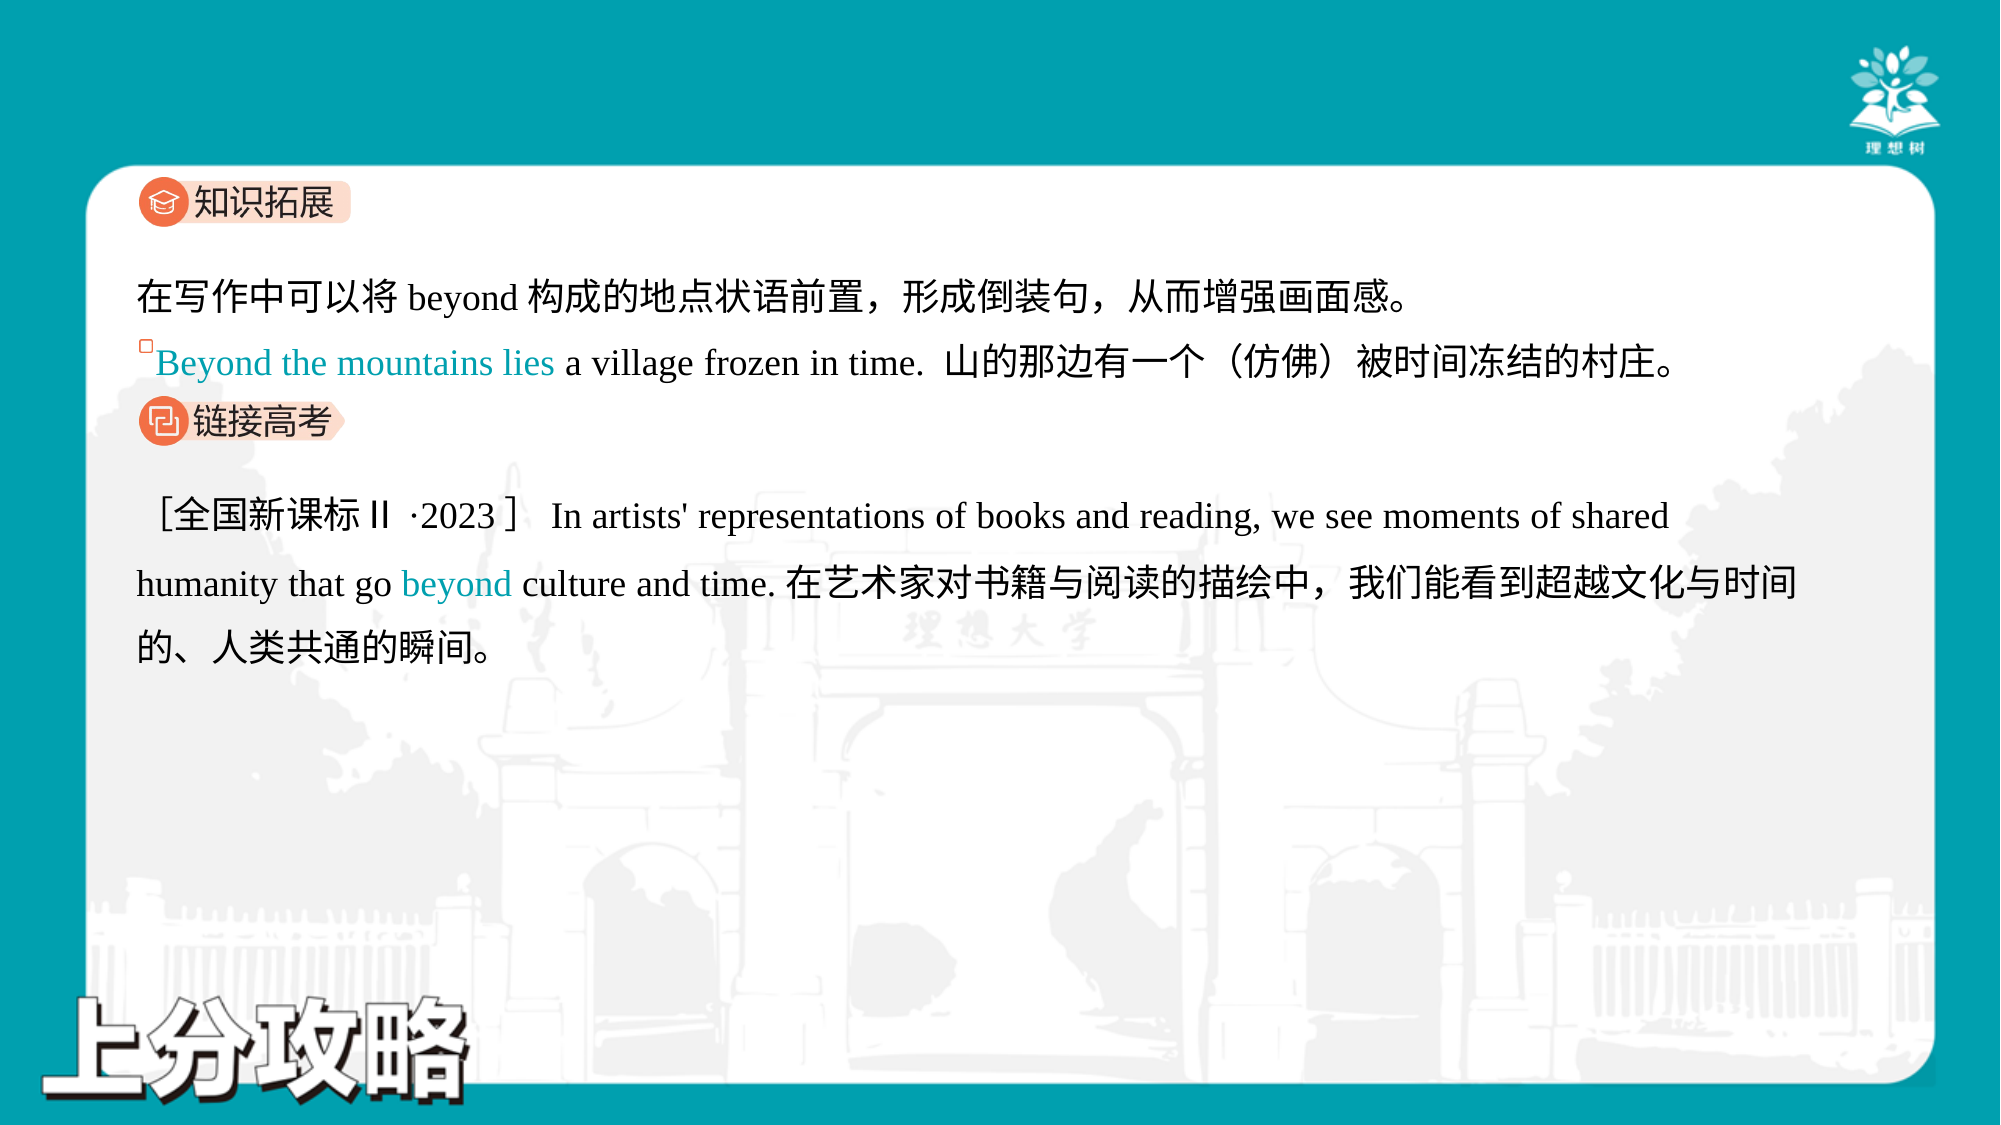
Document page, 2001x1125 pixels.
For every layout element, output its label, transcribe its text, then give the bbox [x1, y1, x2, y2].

text_box ［全国新课标Ⅱ·2023］In artists' representations of books and reading, we see moments of shared humanity that go beyond culture and time.在艺术家对书籍与阅读的描绘中，我们能看到超越文化与时间 的、人类共通的瞬间。#76 [136, 466, 1865, 662]
picture [0, 0, 2000, 1125]
text_box 在写作中可以将beyond构成的地点状语前置，形成倒装句，从而增强画面感。 Beyond the mountains lies a village frozen in time. 山的那边有一个（仿佛）被时间冻结的村庄。#74 [136, 249, 1865, 375]
